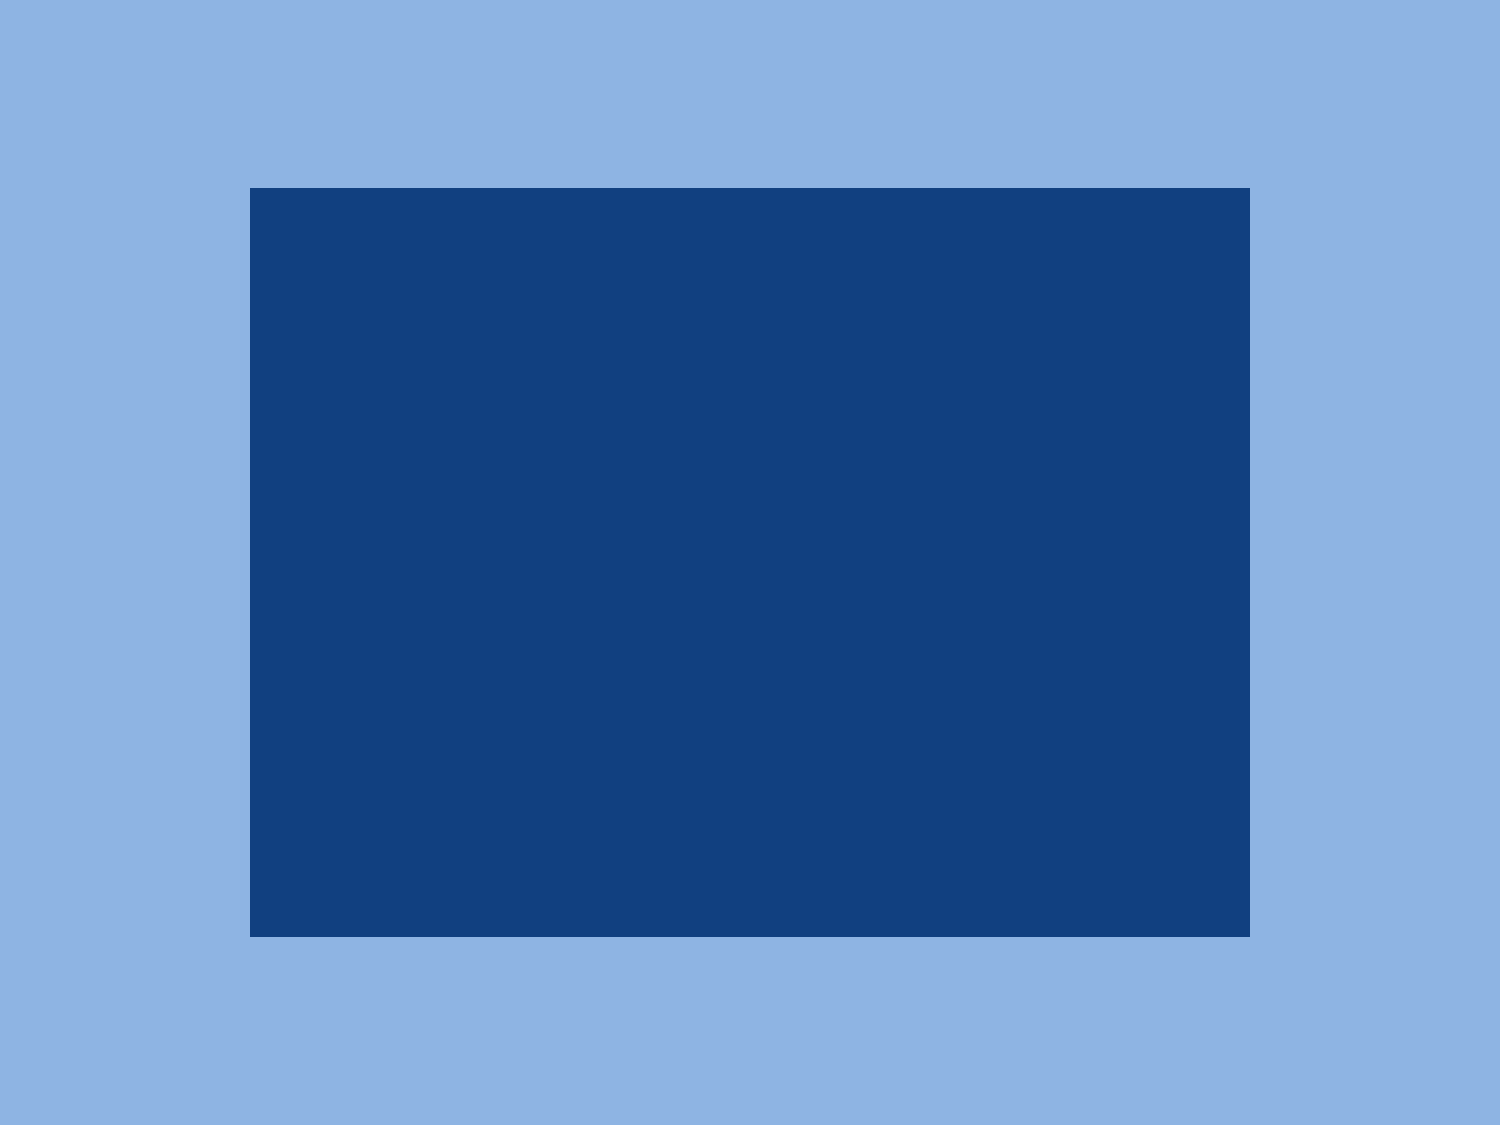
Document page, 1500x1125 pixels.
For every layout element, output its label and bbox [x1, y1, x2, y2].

text_box [249, 187, 1251, 938]
